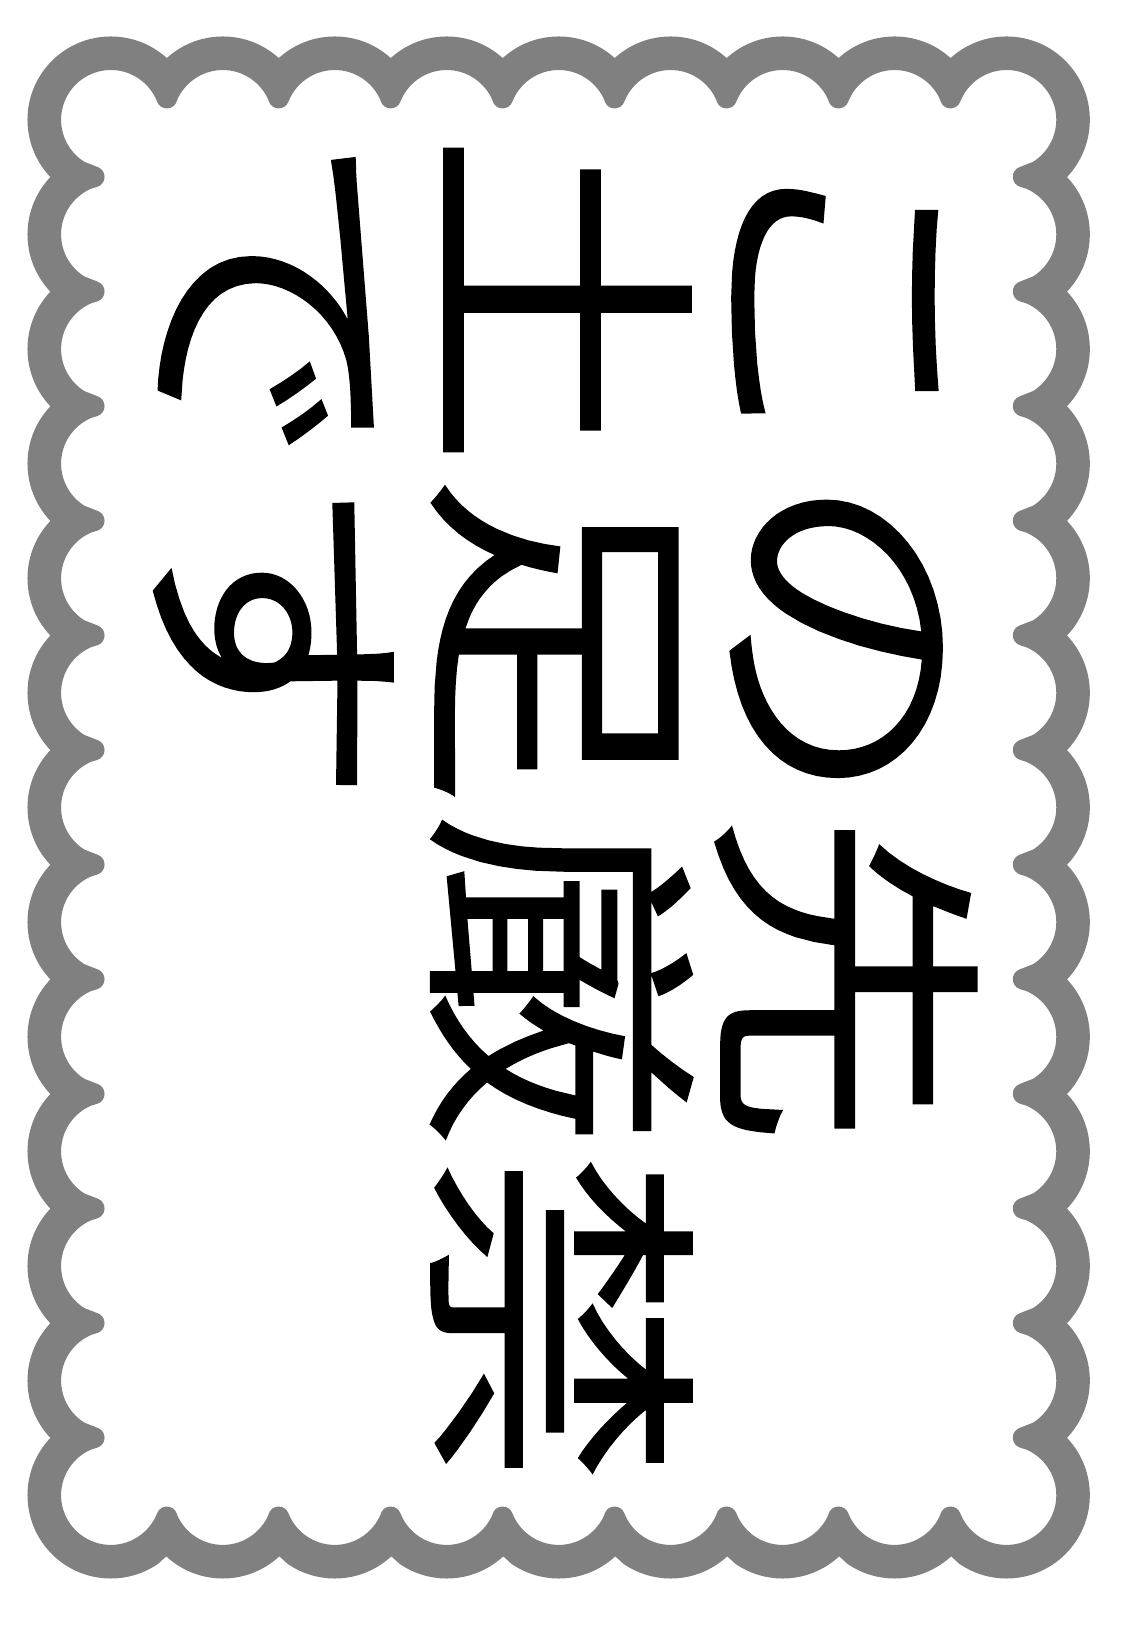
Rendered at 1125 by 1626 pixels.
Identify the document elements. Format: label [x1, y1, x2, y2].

text_box [35, 44, 1082, 1571]
